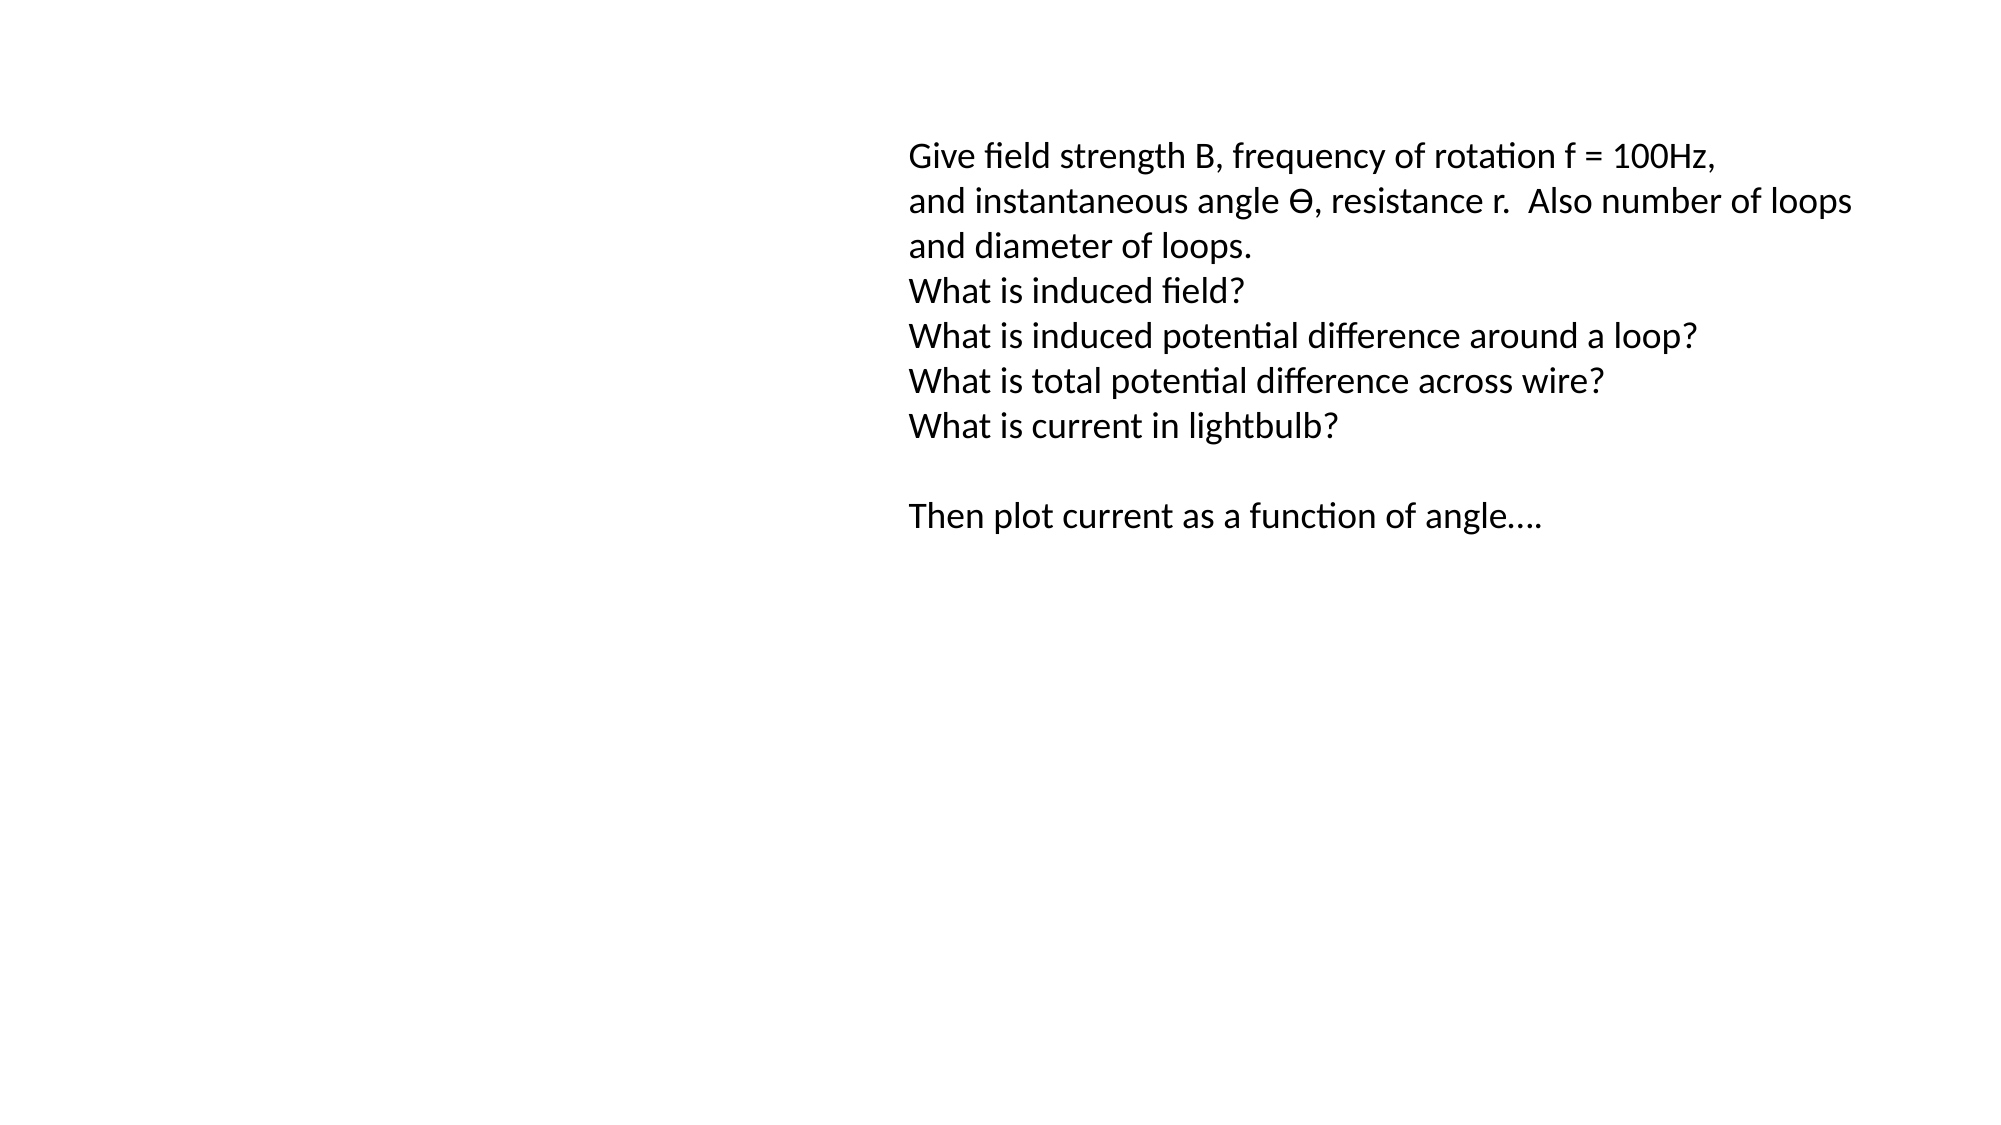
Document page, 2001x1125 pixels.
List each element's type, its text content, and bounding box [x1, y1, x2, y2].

text_box Give field strength B, frequency of rotation f = 100Hz, and instantaneous angle ϴ, resistance r. Also number of loops and diameter of loops. What is induced field? What is induced potential difference around a loop? What is total potential difference across wire? What is current in lightbulb? Then plot current as a function of angle…. [893, 123, 1869, 544]
